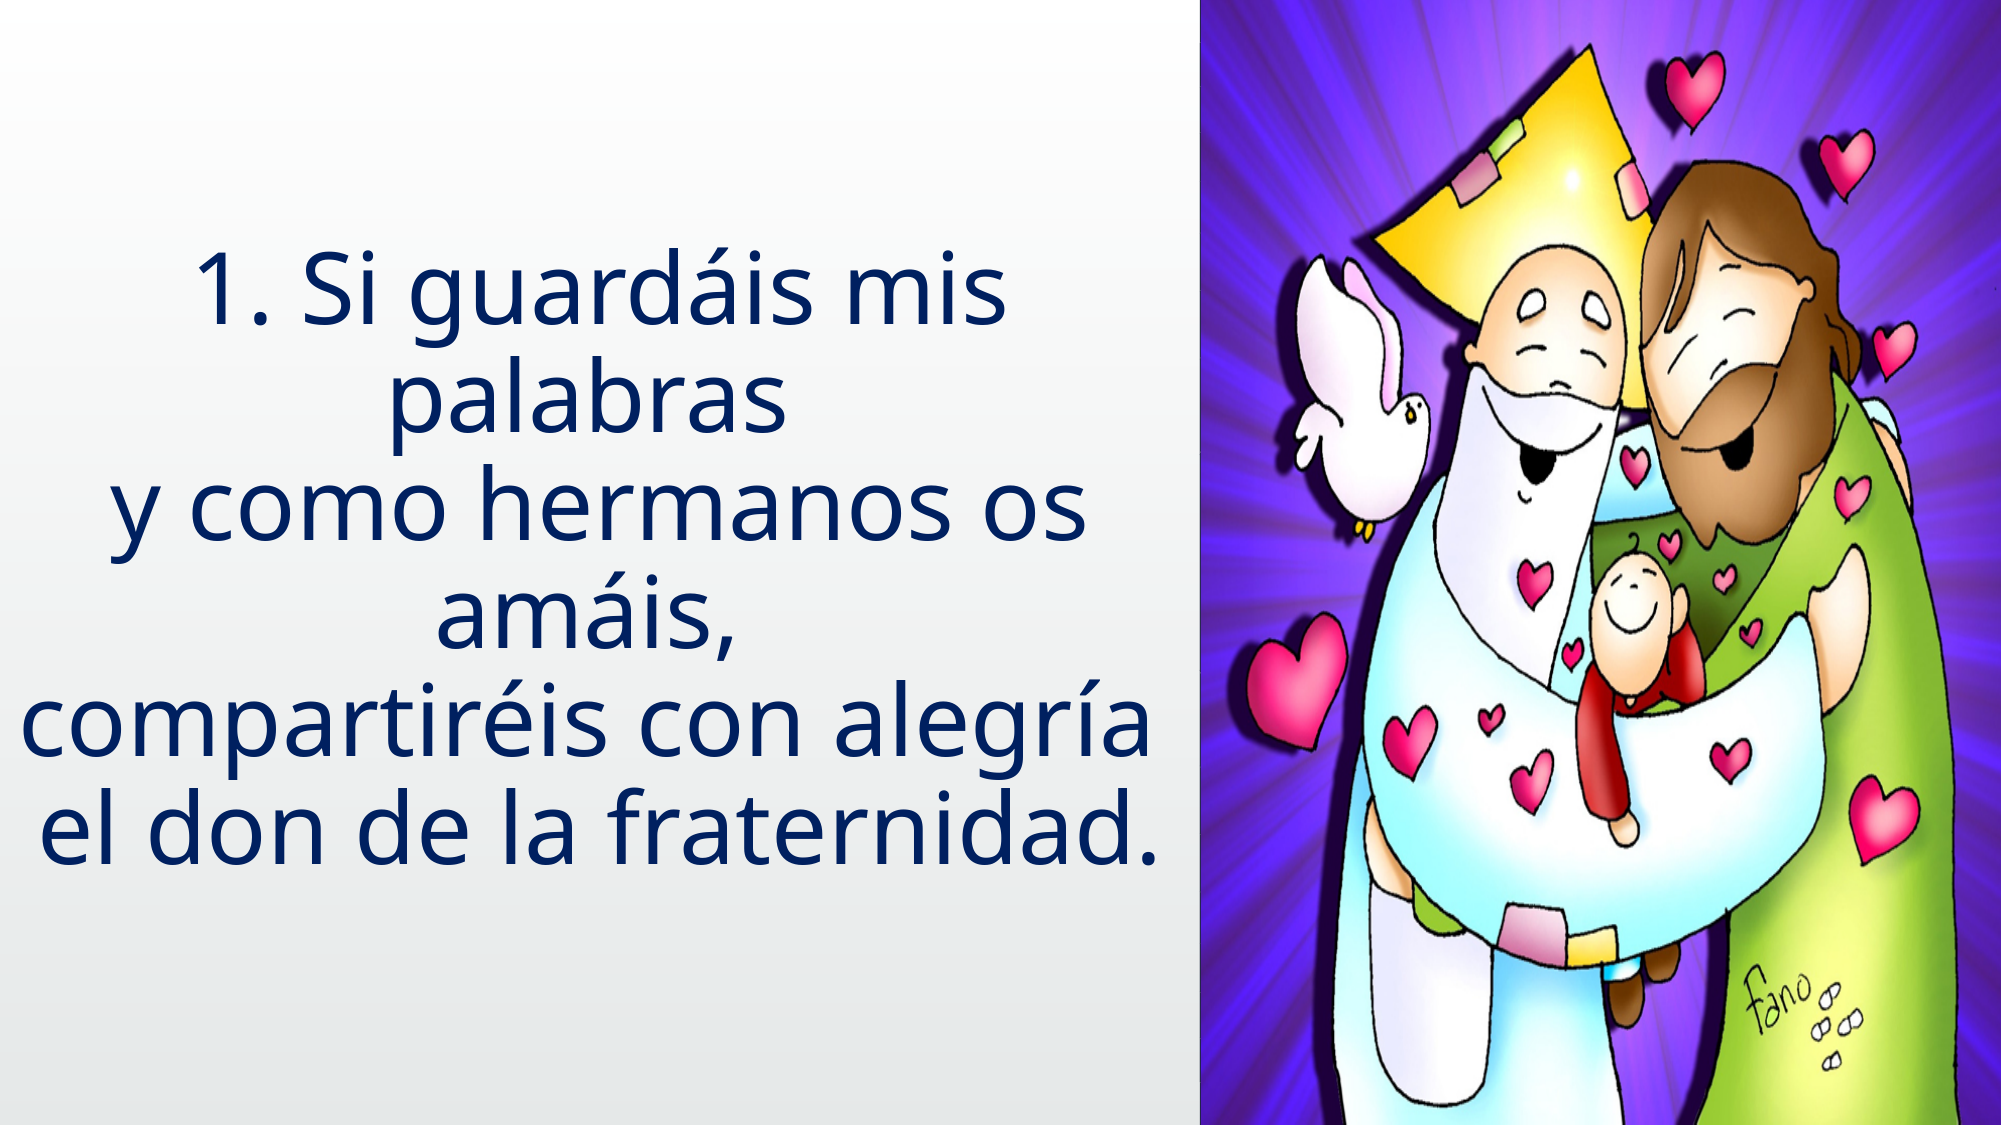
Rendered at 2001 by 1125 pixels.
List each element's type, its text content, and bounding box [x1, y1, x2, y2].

title 1. Si guardáis mis palabras y como hermanos os amáis, compartiréis con alegría el don de la fraternidad. [0, 0, 1200, 1125]
picture [1200, 0, 2001, 1125]
